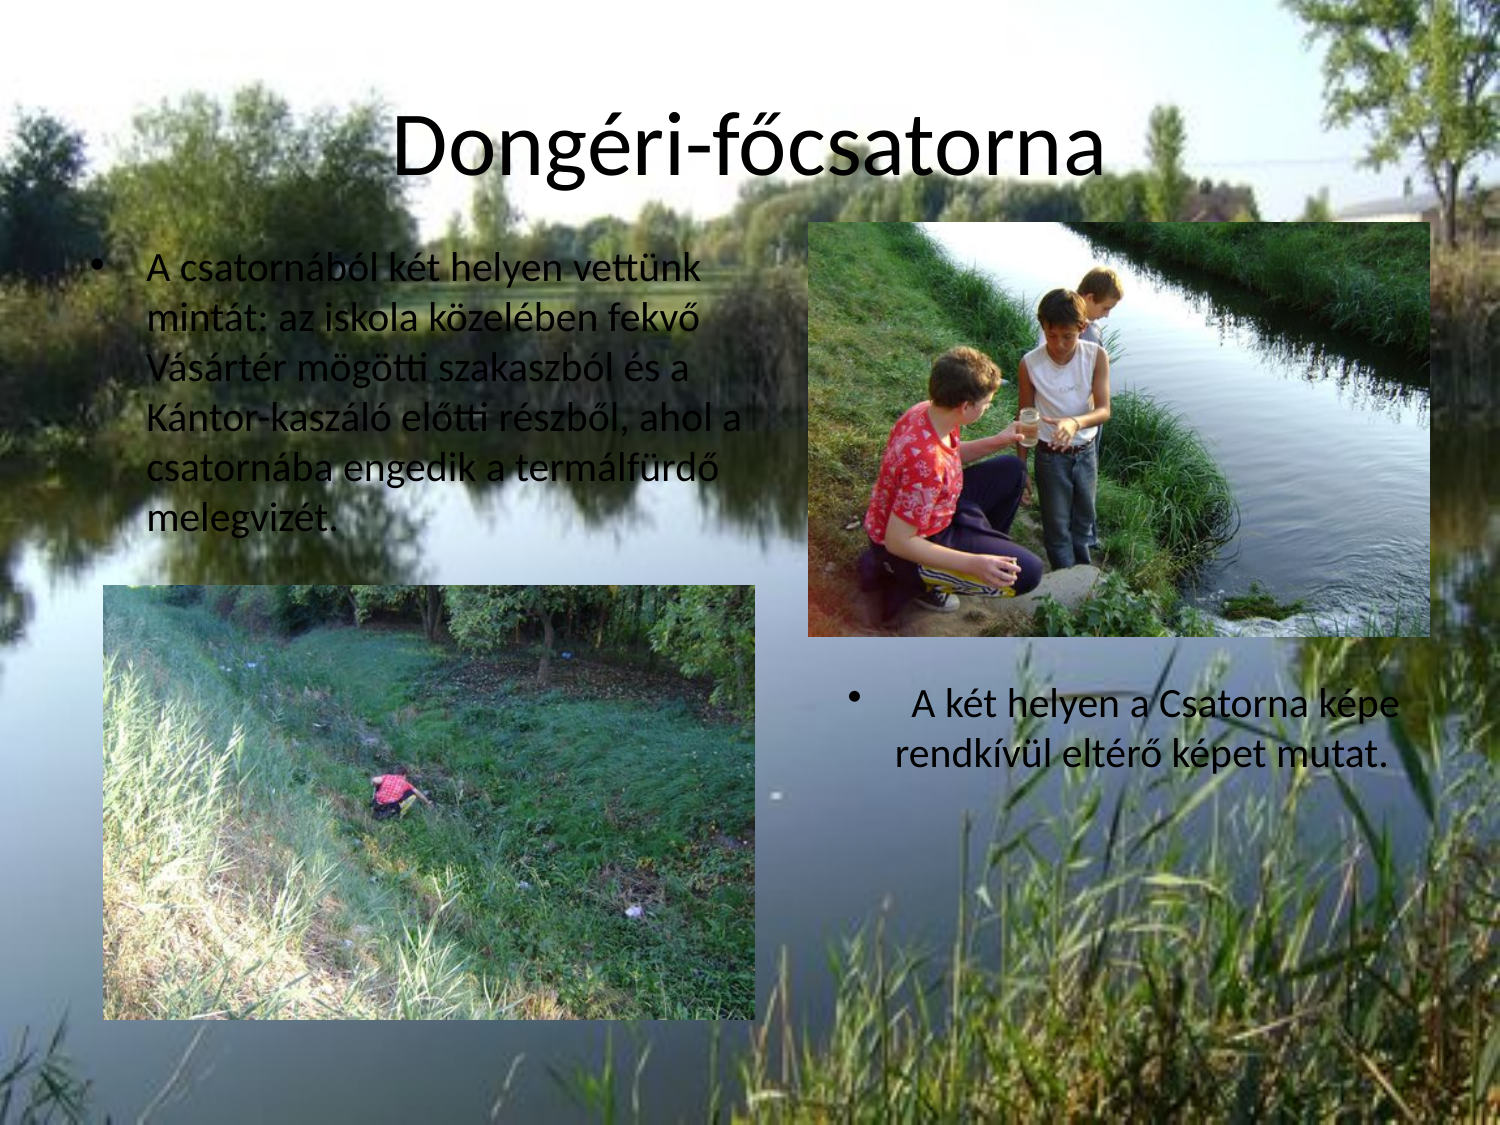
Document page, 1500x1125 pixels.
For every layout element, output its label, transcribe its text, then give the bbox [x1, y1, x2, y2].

title Dongéri-főcsatorna [74, 44, 1426, 233]
list A csatornából két helyen vettünk mintát: az iskola közelében fekvő Vásártér mögötti szakaszból és a Kántor-kaszáló előtti részből, ahol a csatornába engedik a termálfürdő melegvizét. [74, 231, 798, 1006]
picture [0, 0, 1500, 1125]
text_box A két helyen a Csatorna képe rendkívül eltérő képet mutat. [832, 668, 1500, 784]
